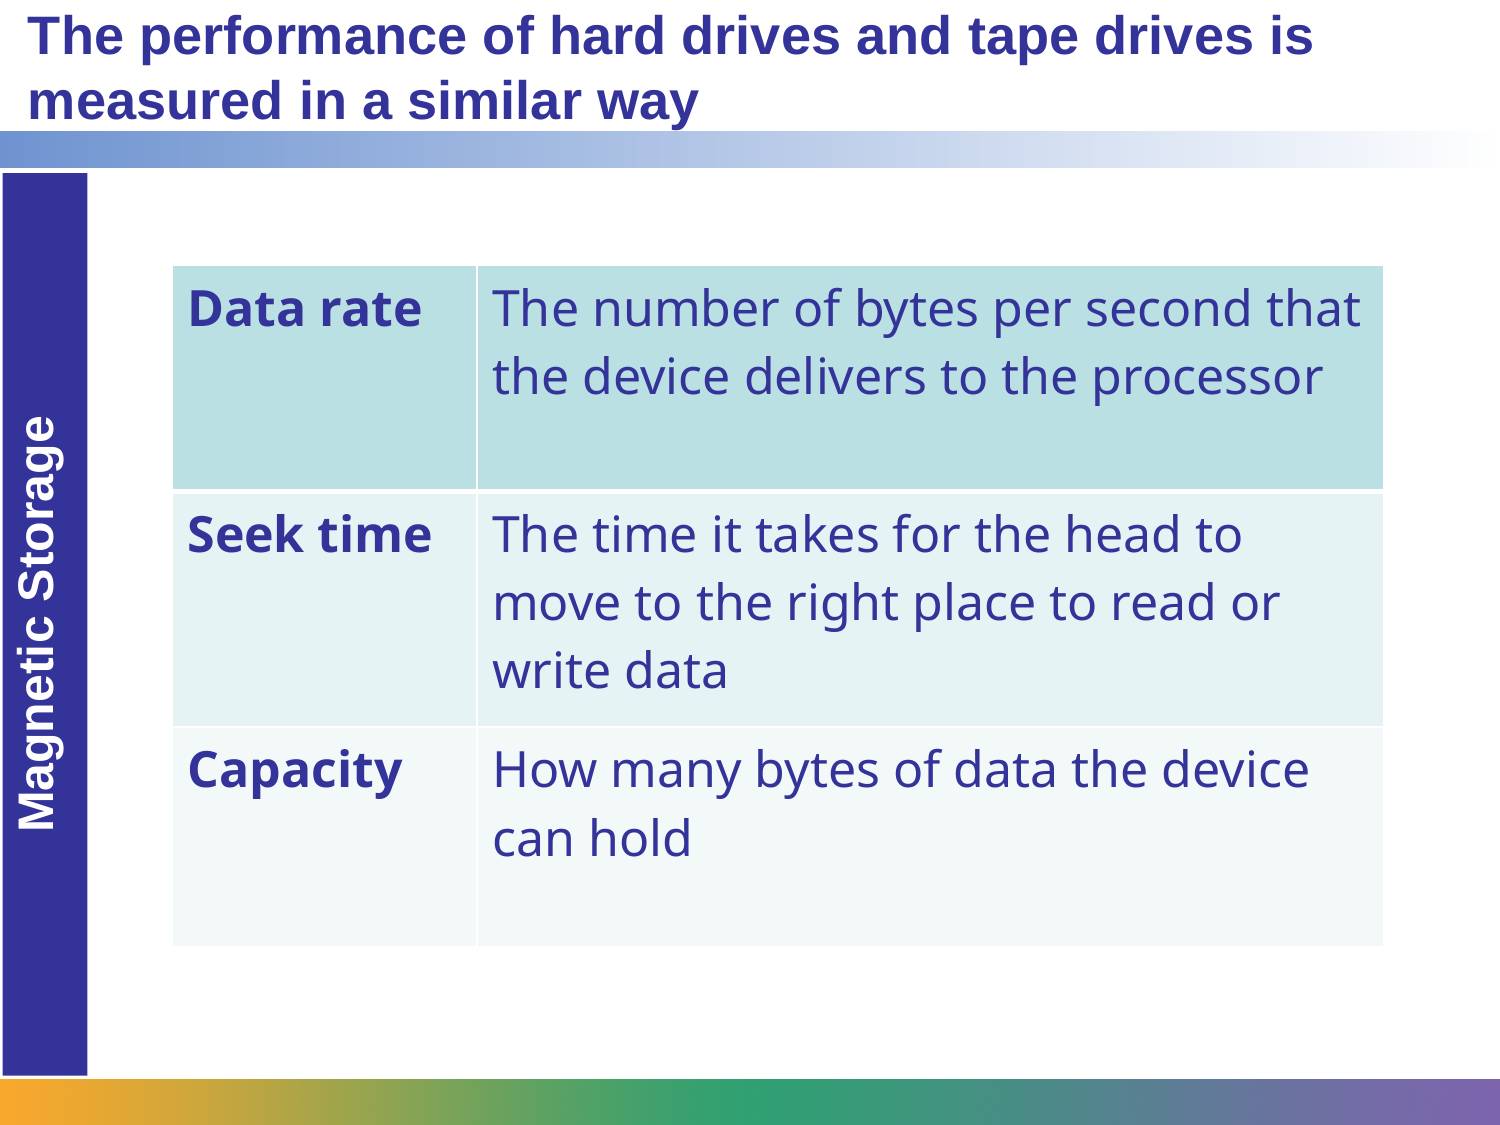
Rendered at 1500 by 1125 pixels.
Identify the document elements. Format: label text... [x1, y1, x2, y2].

table_cell Capacity [173, 728, 476, 946]
table_cell The time it takes for the head to move to the right place to read or write data [478, 494, 1383, 726]
table_header Data rate [173, 266, 476, 489]
title The performance of hard drives and tape drives is measured in a similar way [12, 0, 1458, 135]
table_cell Seek time [173, 494, 476, 726]
table_header The number of bytes per second that the device delivers to the processor [478, 266, 1383, 489]
text_box Magnetic Storage [2, 173, 88, 1076]
table_cell How many bytes of data the device can hold [478, 728, 1383, 946]
picture [0, 1079, 1500, 1125]
